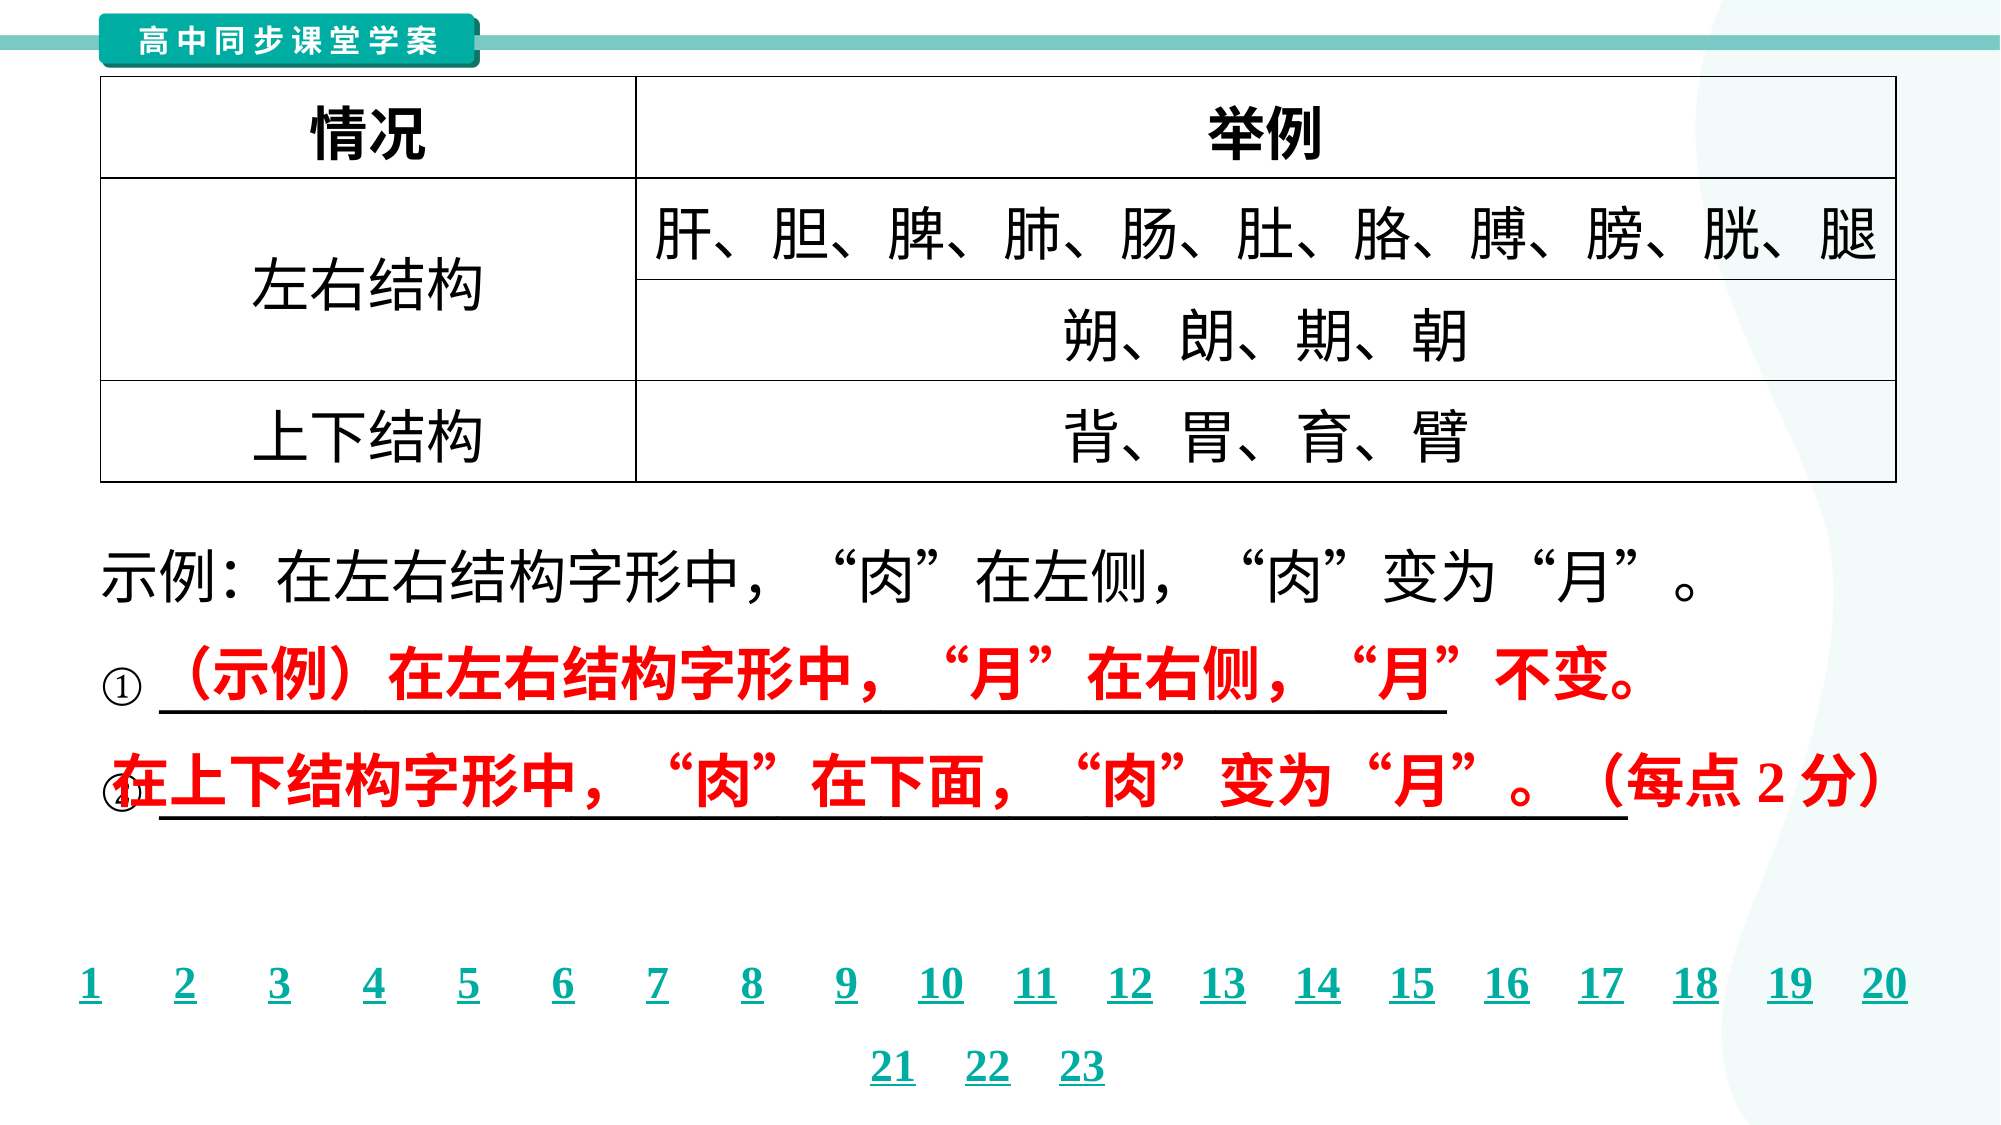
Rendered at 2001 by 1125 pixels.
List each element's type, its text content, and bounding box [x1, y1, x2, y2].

text_box 在上下结构字形中，“肉”在下面，“肉”变为“月”。（每点2分） [187, 711, 1841, 814]
table_cell 肝、胆、脾、肺、肠、肚、胳、膊、膀、胱、腿 [637, 179, 1895, 279]
text_box 示例：在左右结构字形中，“肉”在左侧，“肉”变为“月”。 ① __________________________________________________ ② _________________________________________________________ [100, 504, 1899, 823]
table_header 情况 [101, 77, 635, 177]
table_cell 背、胃、育、臂 [637, 381, 1895, 481]
picture [0, 0, 2000, 1125]
table_cell 朔、朗、期、朝 [637, 280, 1895, 380]
table_header 举例 [637, 77, 1895, 177]
text_box （示例）在左右结构字形中，“月”在右侧，“月”不变。 [187, 605, 1636, 708]
table_cell 左右结构 [101, 179, 635, 380]
table_cell 上下结构 [101, 381, 635, 481]
